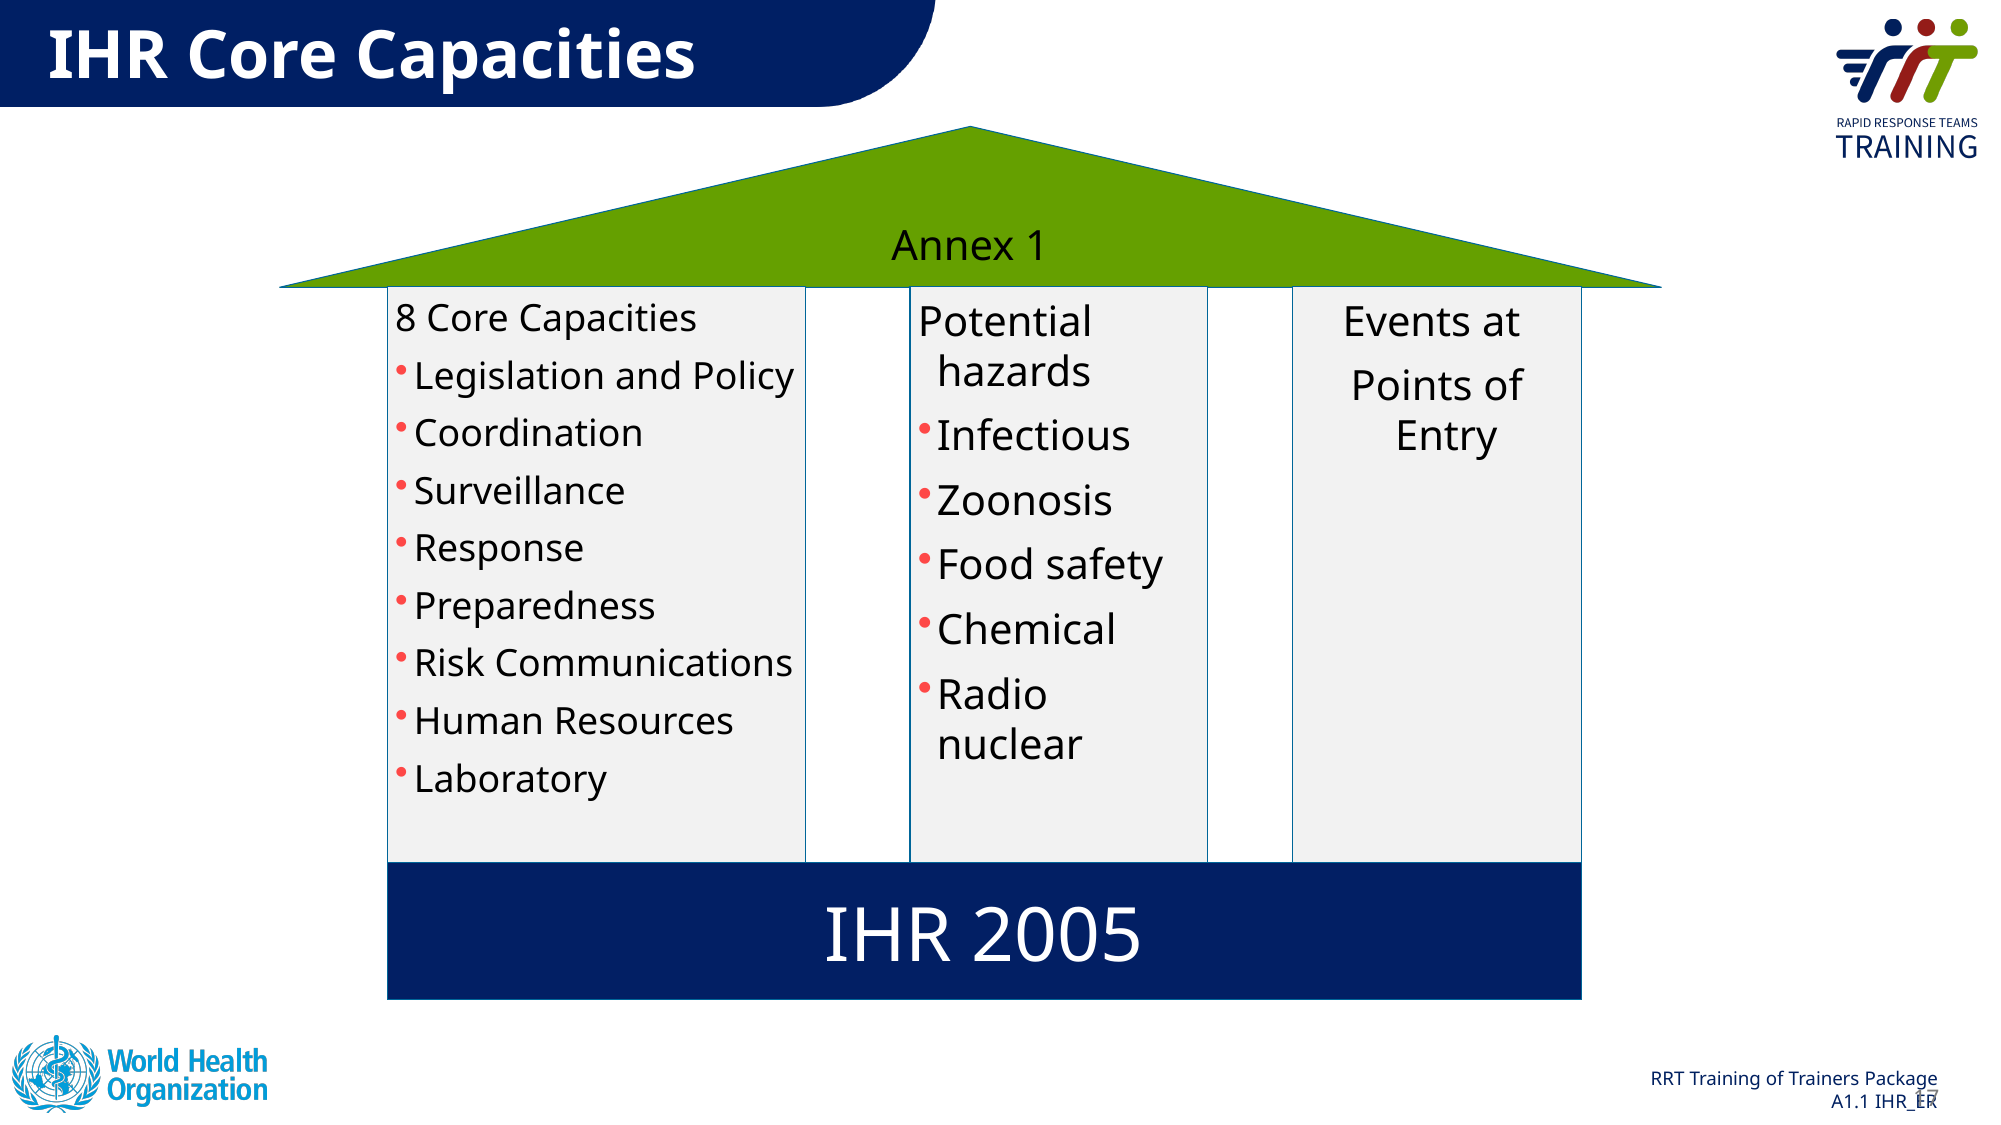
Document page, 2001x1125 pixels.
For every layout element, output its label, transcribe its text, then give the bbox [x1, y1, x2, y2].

picture [12, 1083, 48, 1113]
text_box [279, 126, 1662, 1000]
picture [0, 0, 936, 107]
picture [58, 1050, 64, 1058]
picture [12, 1035, 267, 1113]
picture [1835, 19, 1978, 167]
title IHR Core Capacities [40, 3, 910, 111]
